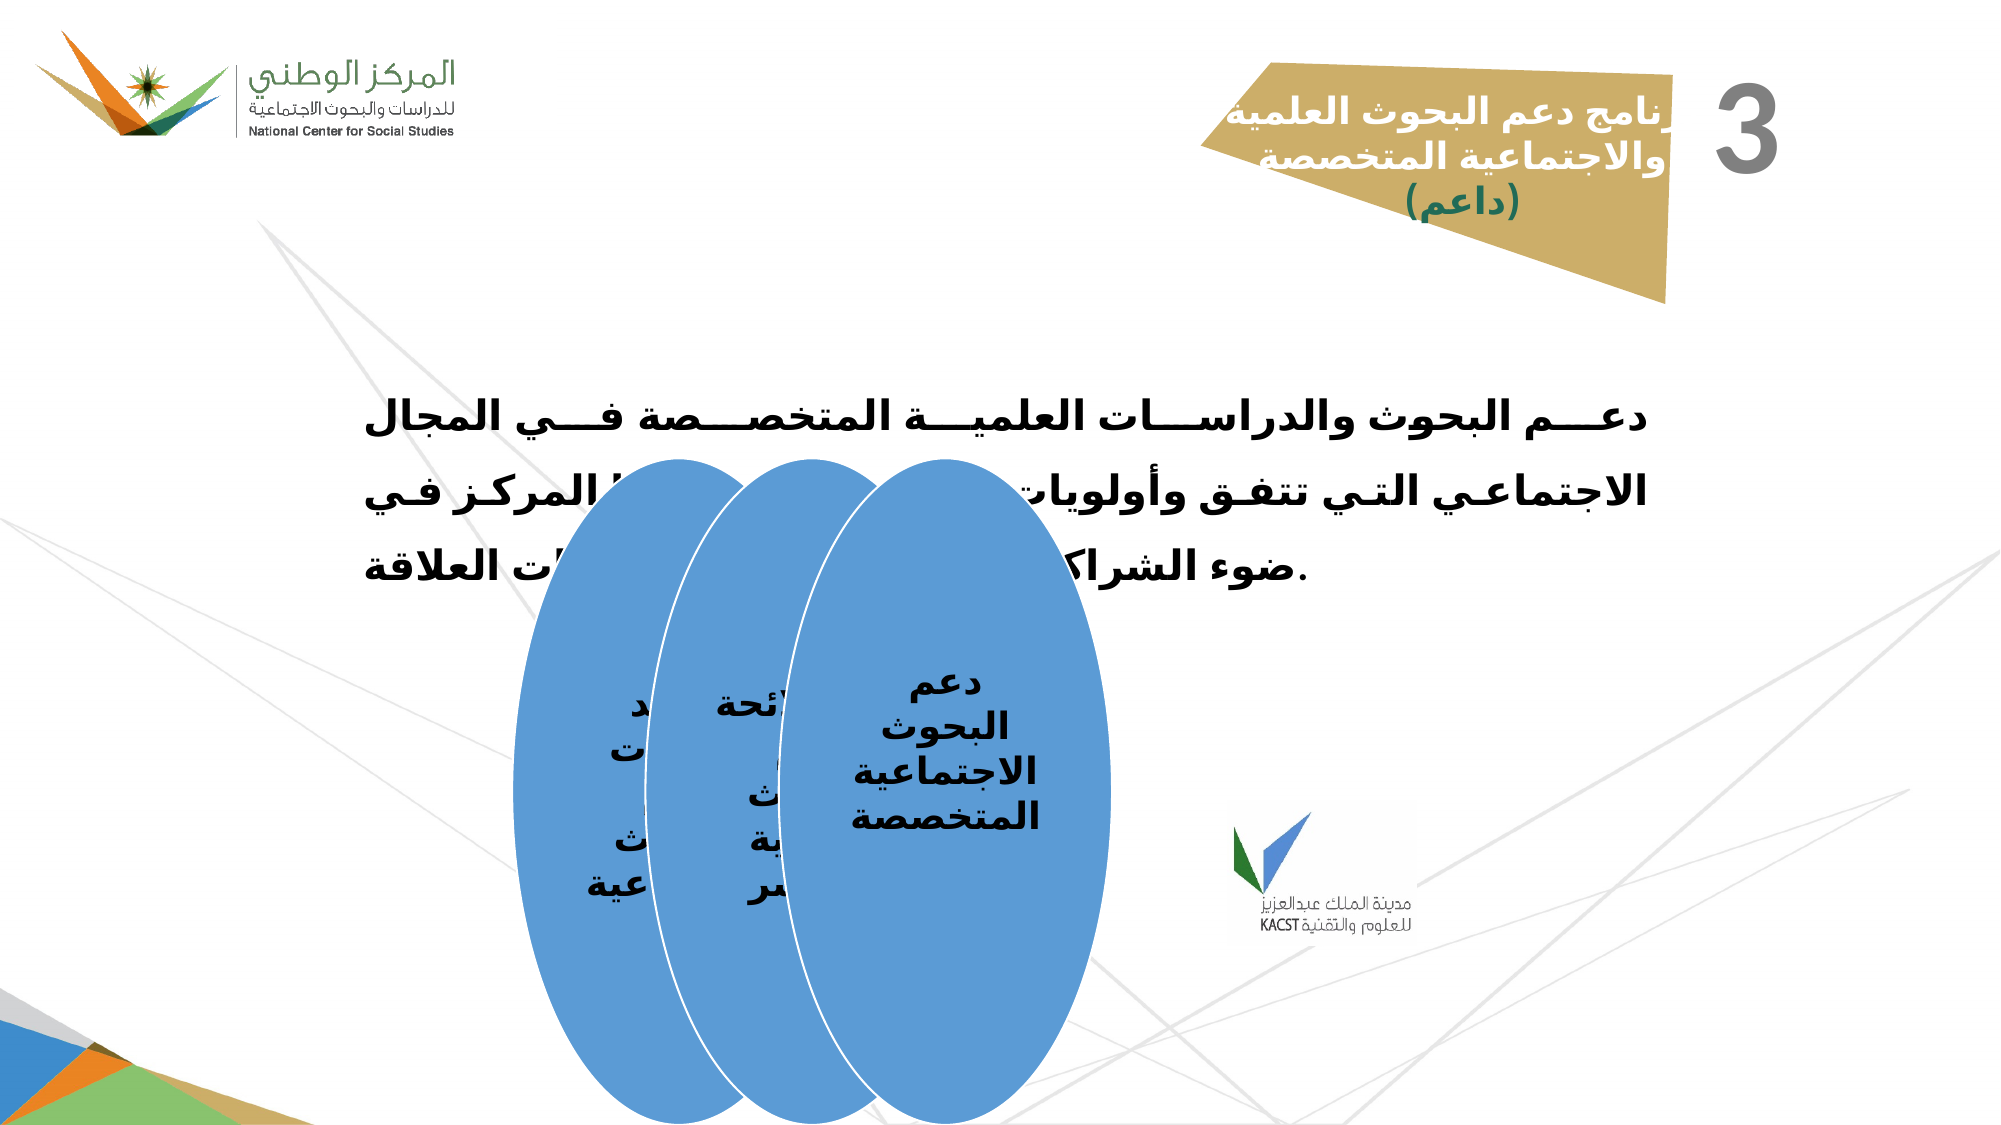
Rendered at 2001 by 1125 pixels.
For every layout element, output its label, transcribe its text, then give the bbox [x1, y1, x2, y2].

text_box 3 [1696, 28, 1796, 208]
picture [1227, 800, 1417, 946]
picture [0, 0, 2001, 1125]
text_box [512, 458, 1513, 1125]
text_box برنامج دعم البحوث العلمية والاجتماعية المتخصصة (داعم) [1190, 79, 1735, 230]
text_box دعم البحوث والدراسات العلمية المتخصصة في المجال الاجتماعي التي تتفق وأولويات البحوث التي يعدها المركز في ضوء الشراكة مع الجهات الحكومية وذات العلاقة. [348, 356, 1665, 597]
